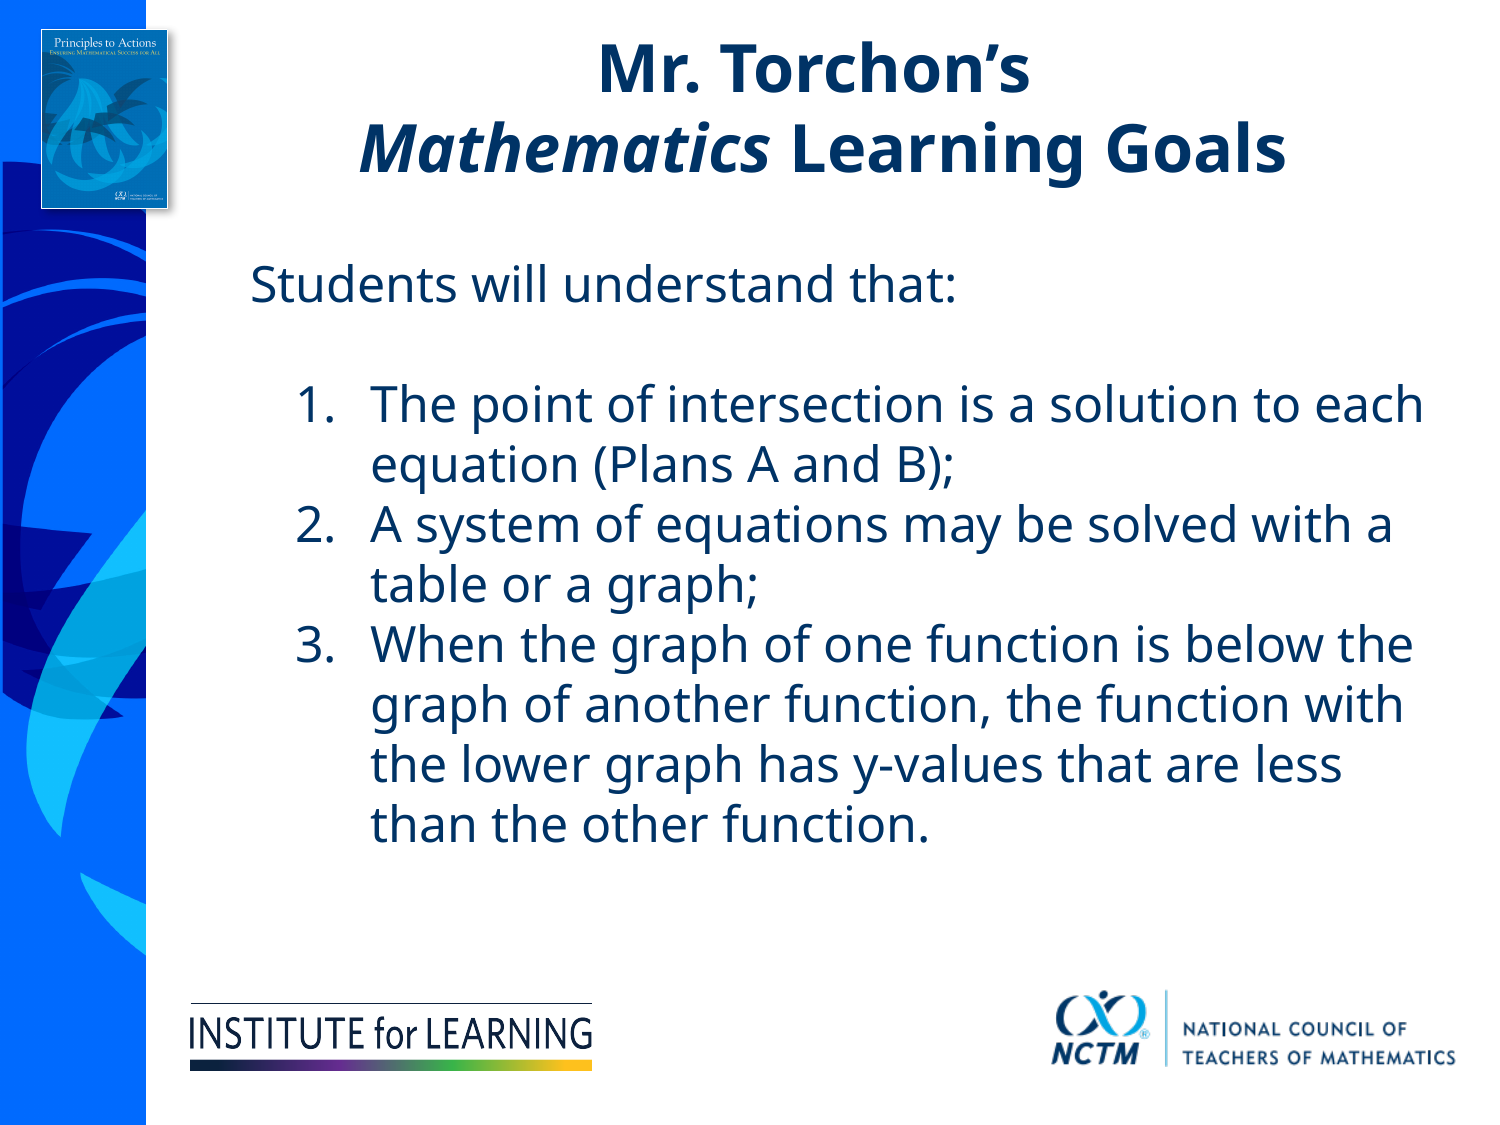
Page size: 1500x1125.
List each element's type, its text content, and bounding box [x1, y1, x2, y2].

picture [1034, 969, 1474, 1085]
text_box Students will understand that: The point of intersection is a solution to each equation (Plans A and B); A system of equations may be solved with a table or a graph; When the graph of one function is below the graph of another function, the function with the lower graph has y-values that are less than the other function. [235, 244, 1474, 1008]
text_box Mr. Torchon’s Mathematics Learning Goals [178, 52, 1500, 159]
picture [190, 1003, 592, 1072]
picture [0, 0, 168, 1125]
